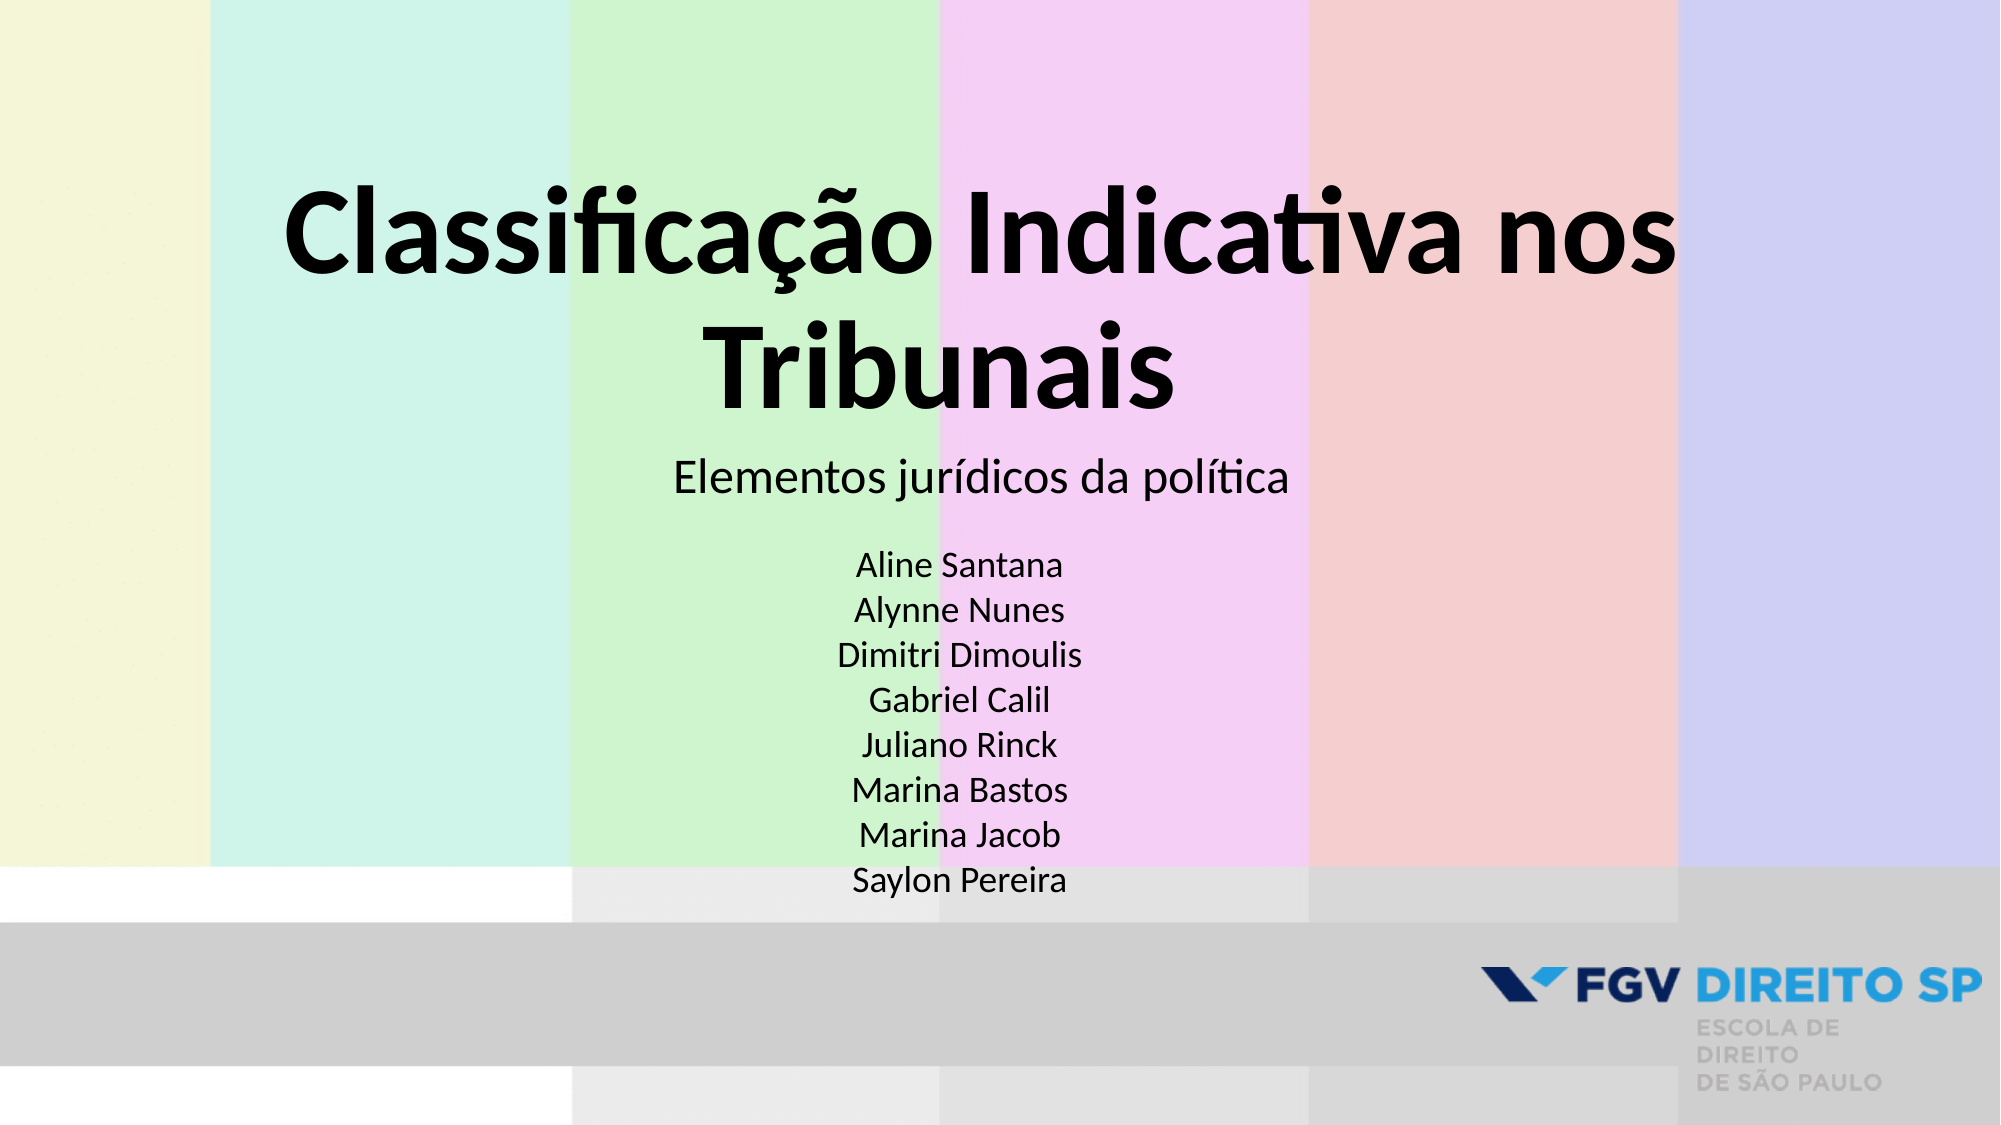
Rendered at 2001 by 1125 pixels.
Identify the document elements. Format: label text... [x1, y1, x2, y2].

subtitle Elementos jurídicos da política [231, 443, 1732, 715]
picture [1481, 967, 1982, 1091]
text_box Aline Santana Alynne Nunes Dimitri Dimoulis Gabriel Calil Juliano Rinck Marina Bastos Marina Jacob Saylon Pereira [807, 532, 1113, 908]
title Classificação Indicativa nos Tribunais [231, 51, 1732, 443]
